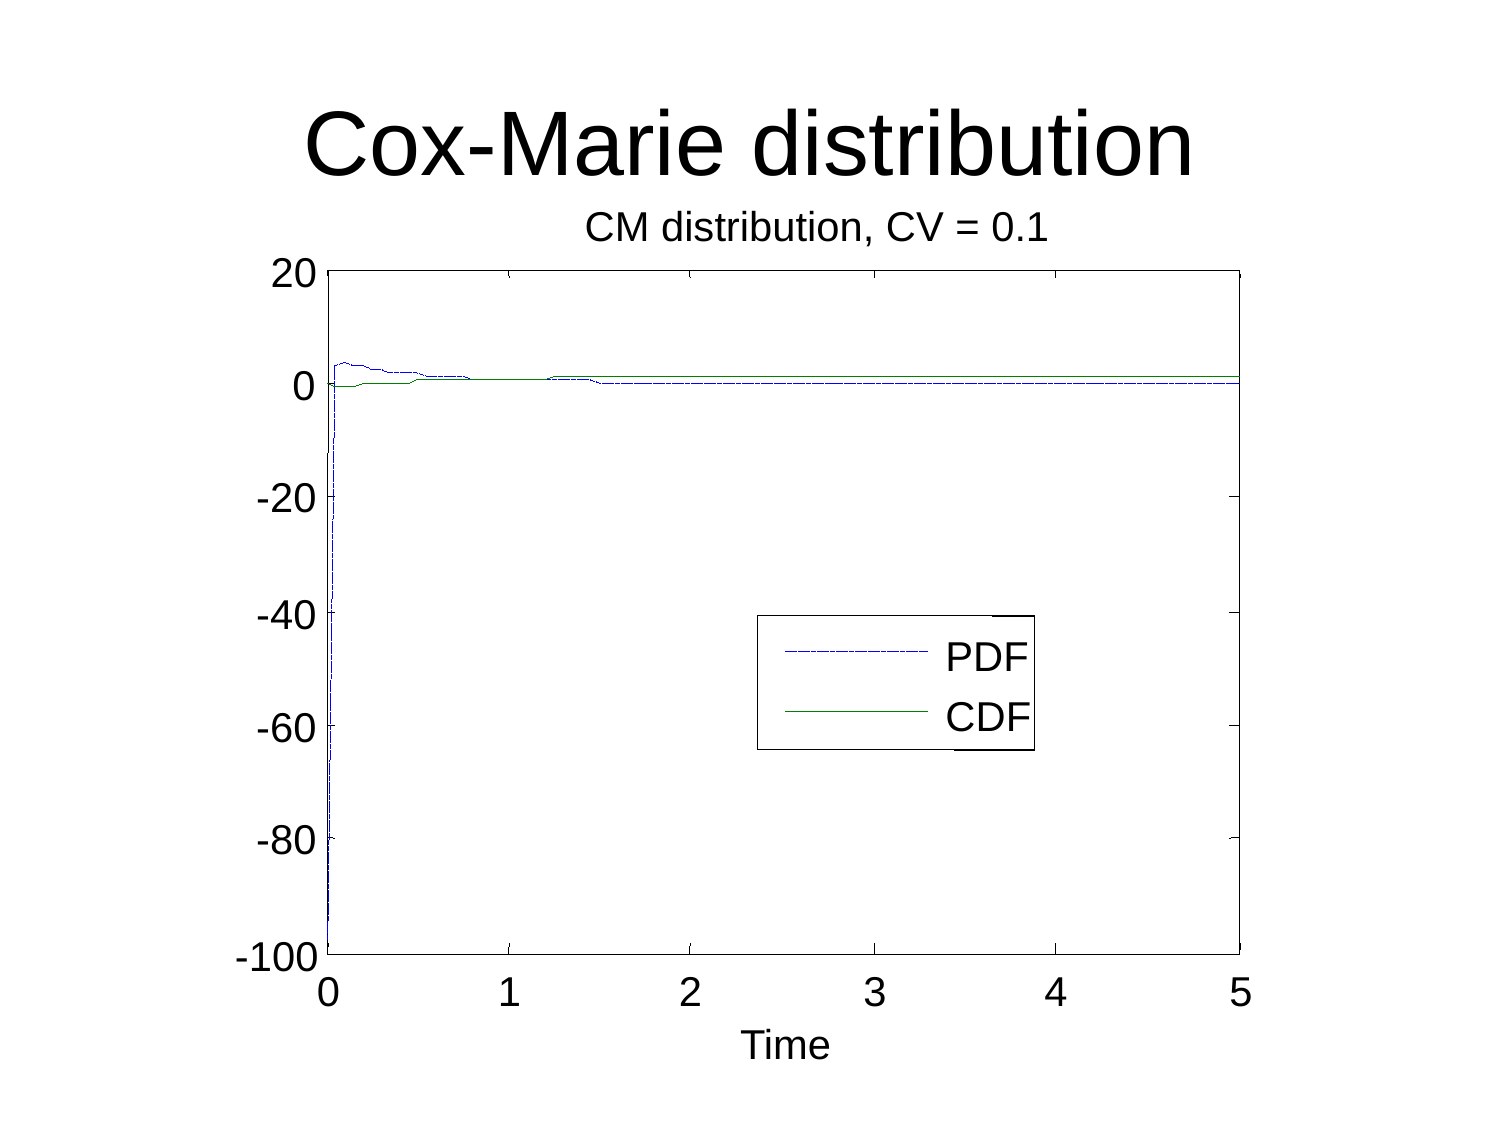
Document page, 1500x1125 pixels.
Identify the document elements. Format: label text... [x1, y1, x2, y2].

title Cox-Marie distribution [74, 44, 1426, 233]
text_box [174, 199, 1351, 1075]
